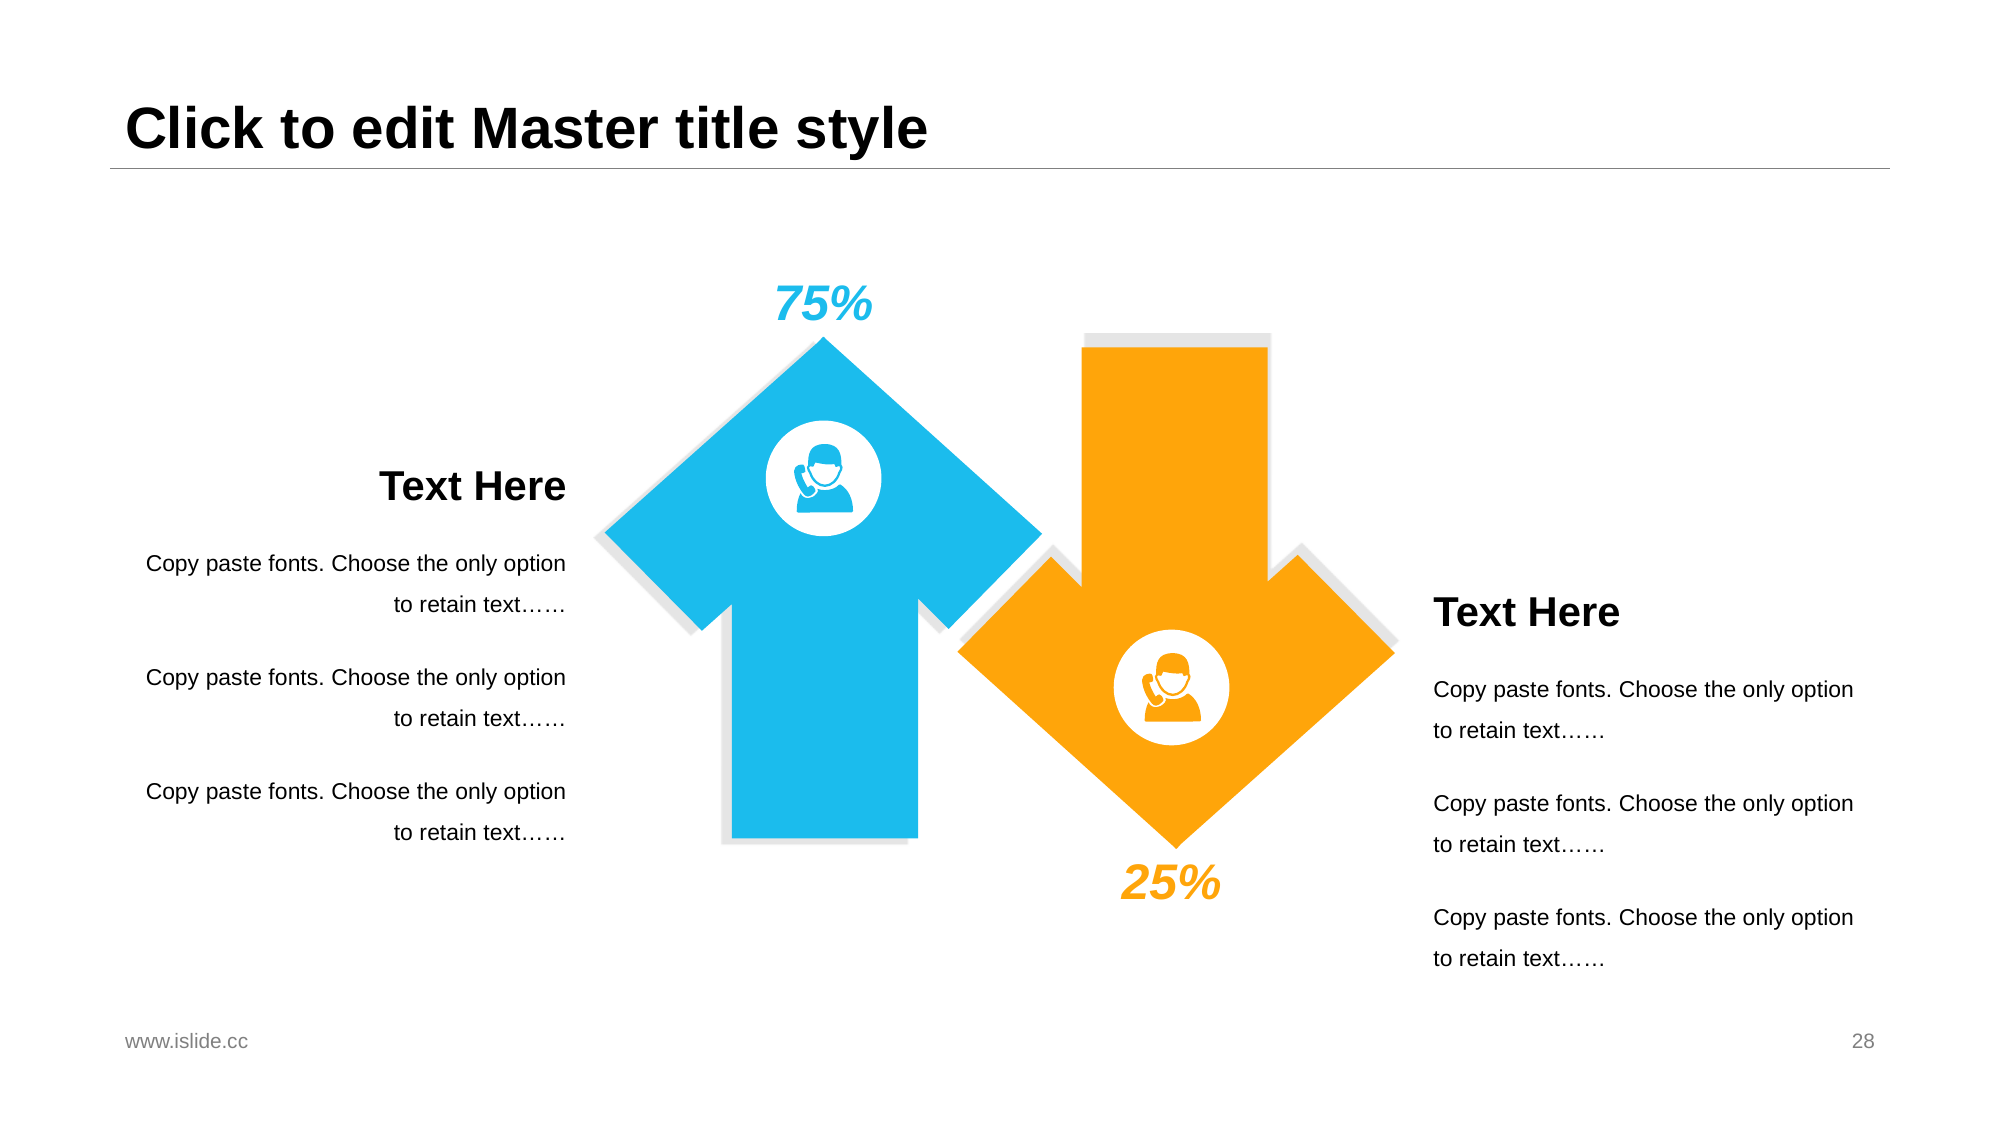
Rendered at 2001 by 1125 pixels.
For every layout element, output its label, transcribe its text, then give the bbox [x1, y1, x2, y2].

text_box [109, 254, 1891, 999]
title Click to edit Master title style [109, 0, 1890, 169]
slide_number 28 [1412, 1023, 1890, 1058]
footer www.islide.cc [109, 1023, 790, 1058]
